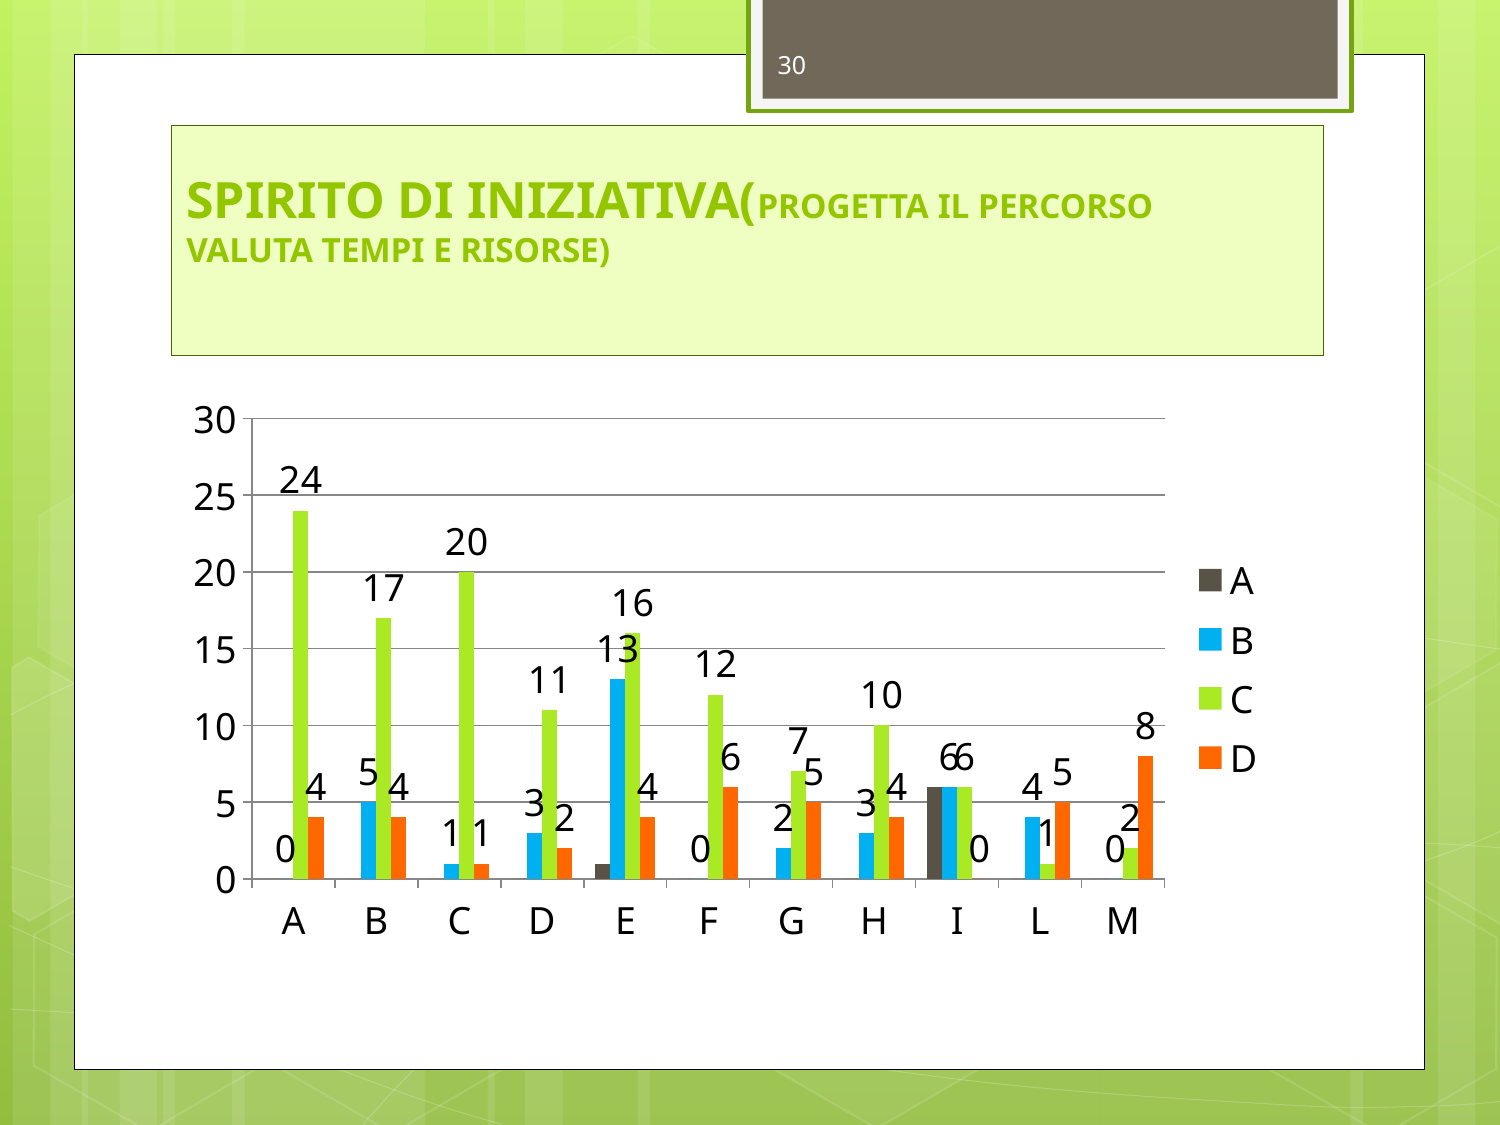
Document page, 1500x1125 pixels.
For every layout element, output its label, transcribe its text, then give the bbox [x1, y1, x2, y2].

chart [170, 380, 1284, 957]
title SPIRITO DI INIZIATIVA(PROGETTA IL PERCORSO VALUTA TEMPI E RISORSE) [171, 125, 1324, 356]
slide_number 30 [762, 36, 982, 97]
